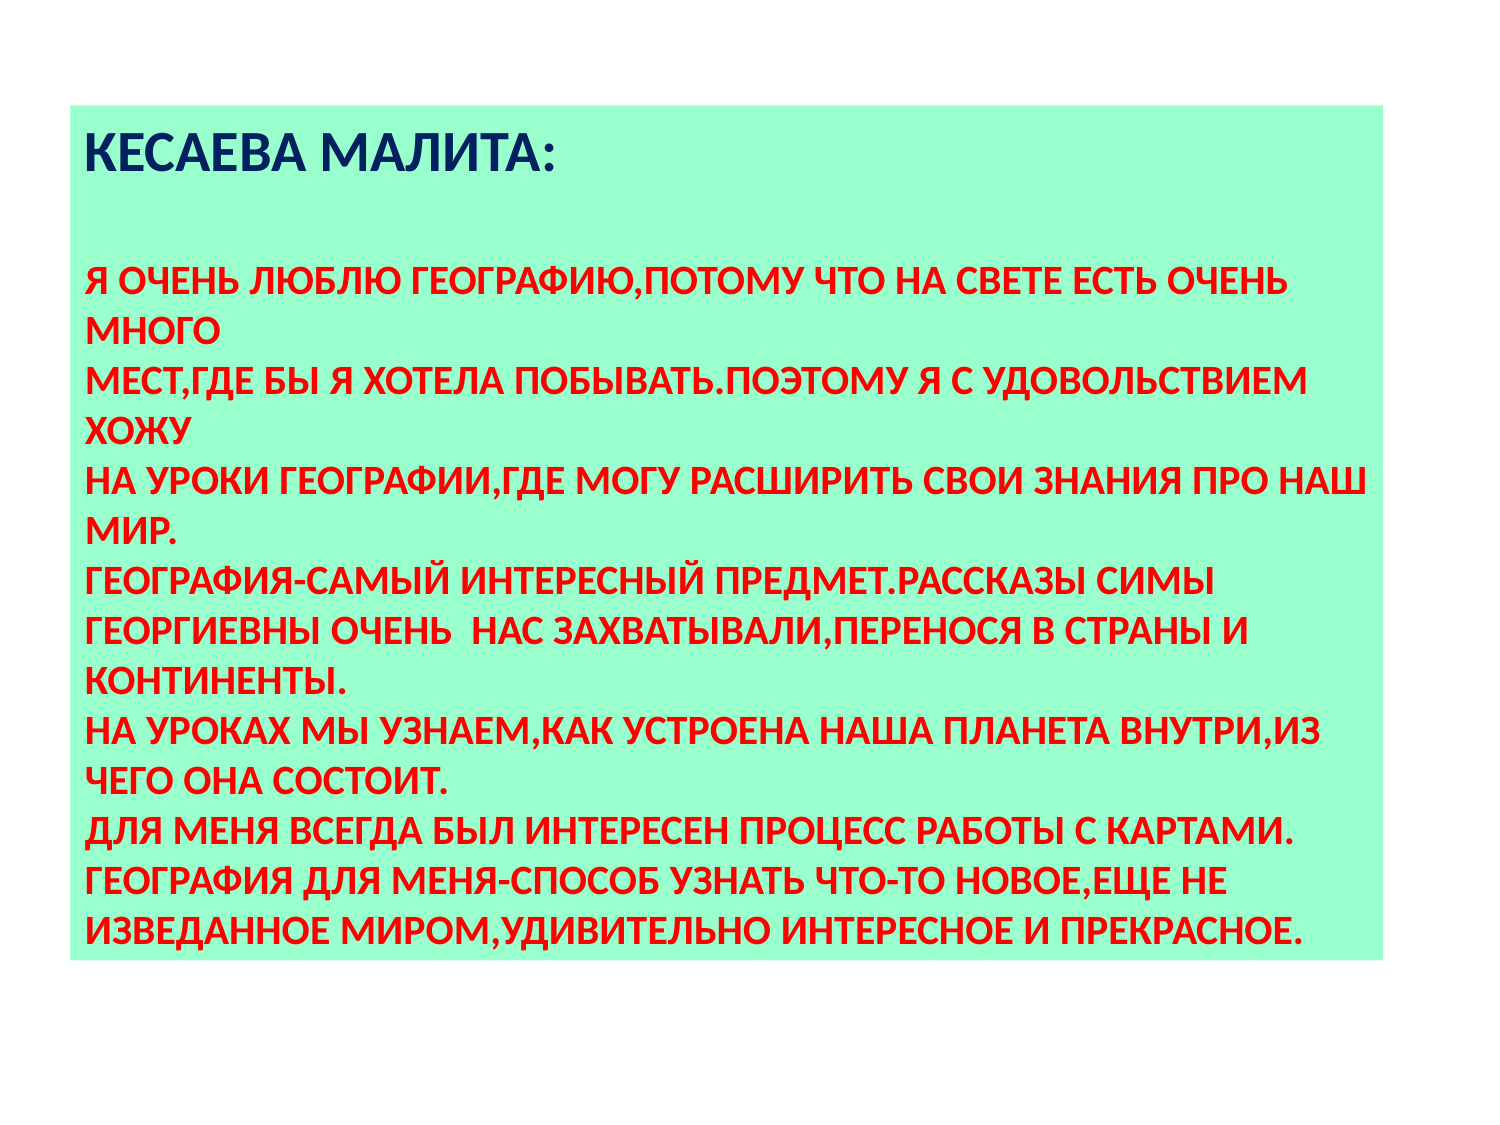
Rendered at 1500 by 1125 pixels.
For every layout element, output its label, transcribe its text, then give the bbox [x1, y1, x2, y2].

text_box КЕСАЕВА МАЛИТА: Я ОЧЕНЬ ЛЮБЛЮ ГЕОГРАФИЮ,ПОТОМУ ЧТО НА СВЕТЕ ЕСТЬ ОЧЕНЬ МНОГО МЕСТ,ГДЕ БЫ Я ХОТЕЛА ПОБЫВАТЬ.ПОЭТОМУ Я С УДОВОЛЬСТВИЕМ ХОЖУ НА УРОКИ ГЕОГРАФИИ,ГДЕ МОГУ РАСШИРИТЬ СВОИ ЗНАНИЯ ПРО НАШ МИР. ГЕОГРАФИЯ-САМЫЙ ИНТЕРЕСНЫЙ ПРЕДМЕТ.РАССКАЗЫ СИМЫ ГЕОРГИЕВНЫ ОЧЕНЬ НАС ЗАХВАТЫВАЛИ,ПЕРЕНОСЯ В СТРАНЫ И КОНТИНЕНТЫ. НА УРОКАХ МЫ УЗНАЕМ,КАК УСТРОЕНА НАША ПЛАНЕТА ВНУТРИ,ИЗ ЧЕГО ОНА СОСТОИТ. ДЛЯ МЕНЯ ВСЕГДА БЫЛ ИНТЕРЕСЕН ПРОЦЕСС РАБОТЫ С КАРТАМИ. ГЕОГРАФИЯ ДЛЯ МЕНЯ-СПОСОБ УЗНАТЬ ЧТО-ТО НОВОЕ,ЕЩЕ НЕ ИЗВЕДАННОЕ МИРОМ,УДИВИТЕЛЬНО ИНТЕРЕСНОЕ И ПРЕКРАСНОЕ. [70, 105, 1383, 961]
